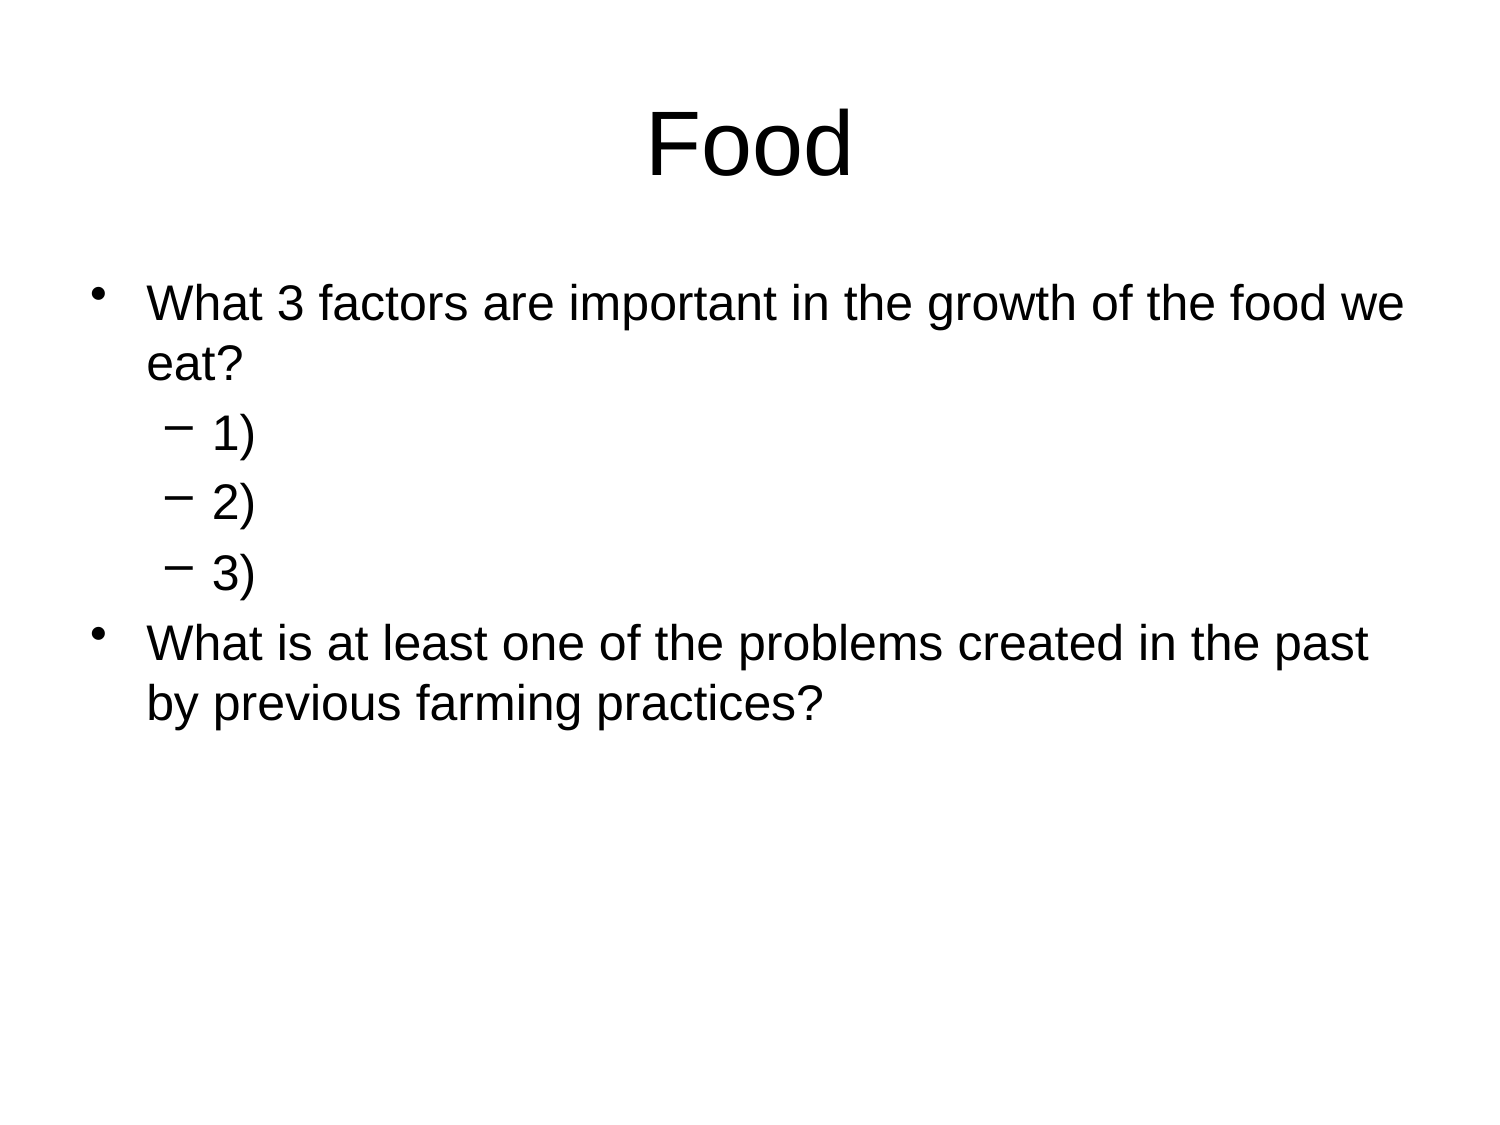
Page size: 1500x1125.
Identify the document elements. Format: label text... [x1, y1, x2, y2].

list What 3 factors are important in the growth of the food we eat? 1) 2) 3) What is at least one of the problems created in the past by previous farming practices? [75, 262, 1425, 1005]
title Food [75, 45, 1425, 233]
